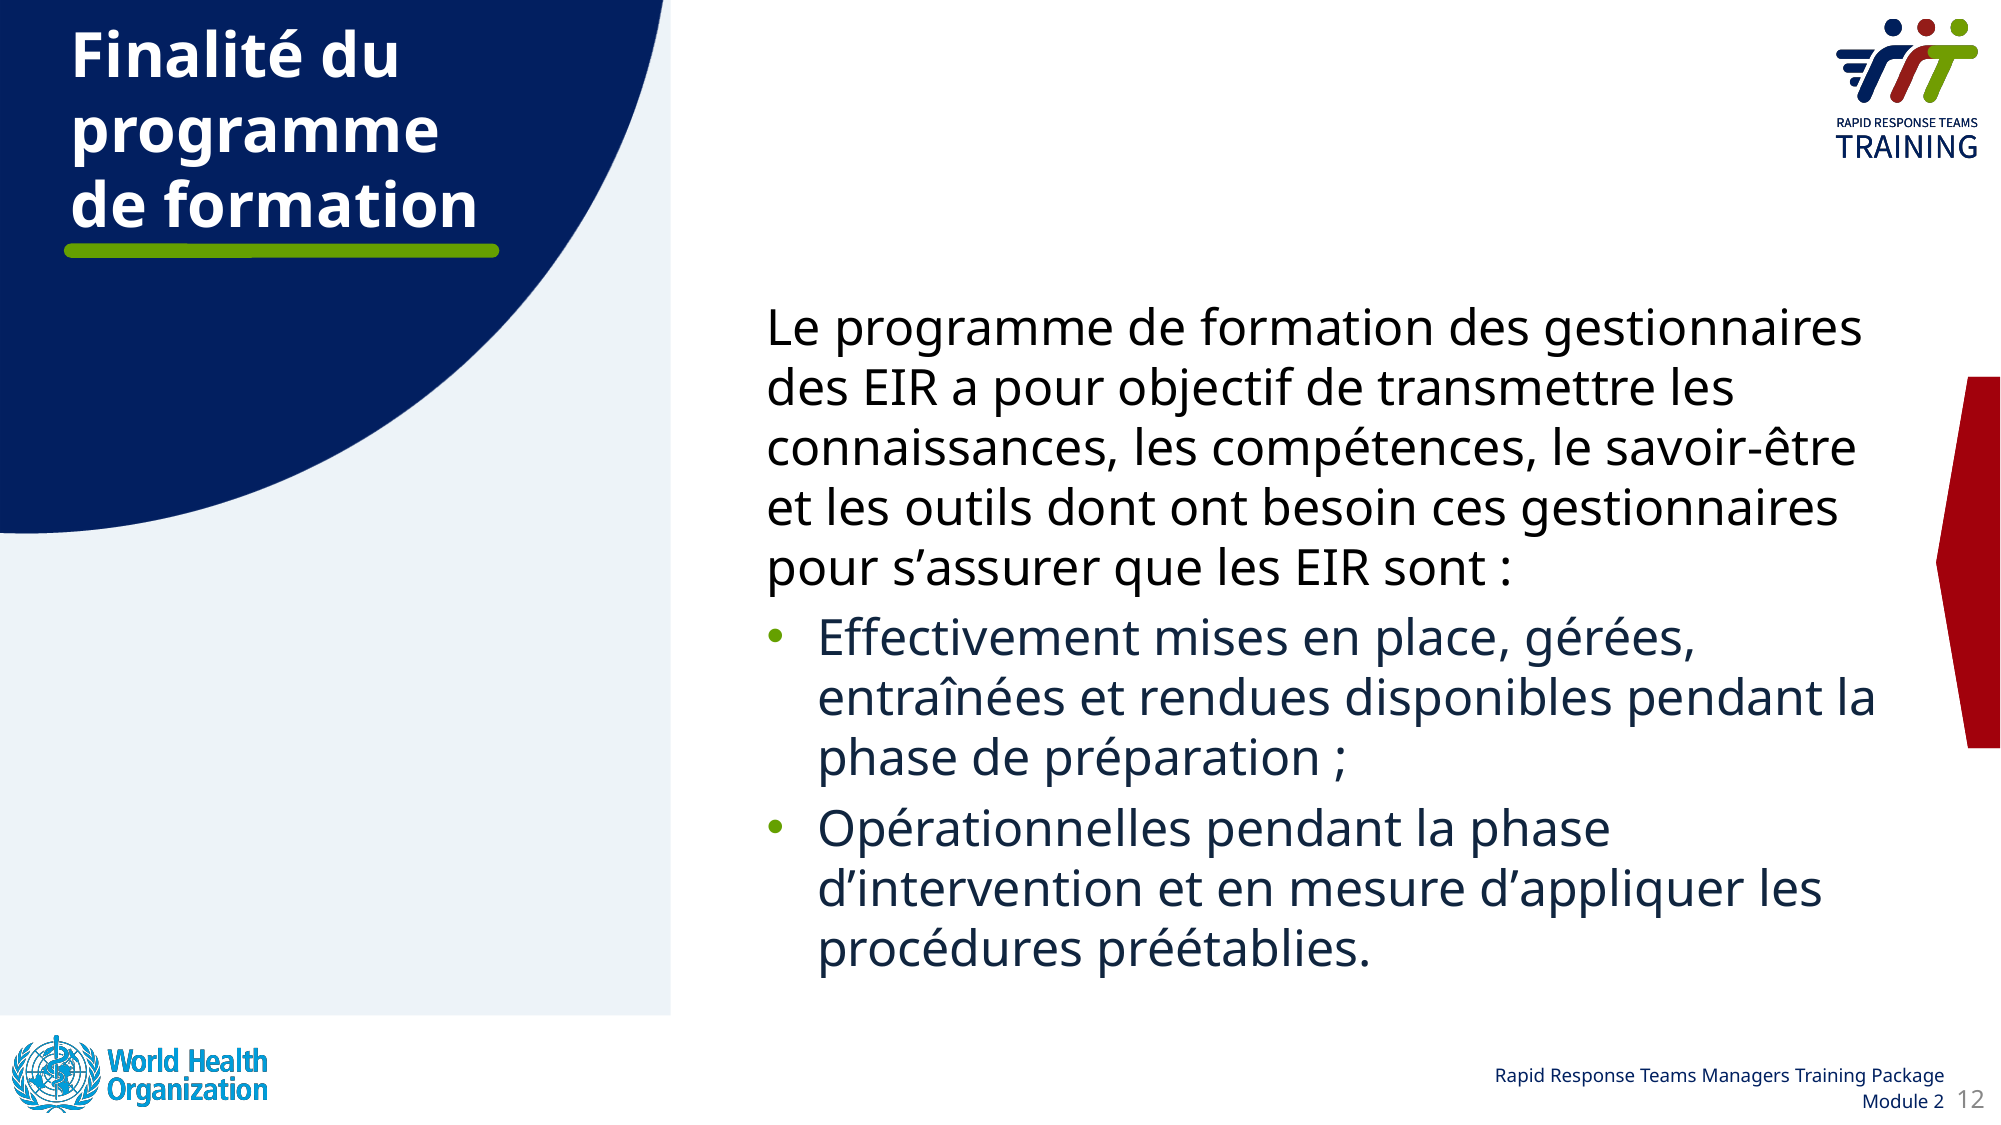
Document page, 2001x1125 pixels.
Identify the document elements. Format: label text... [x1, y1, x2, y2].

picture [24, 1054, 36, 1087]
picture [46, 1056, 54, 1062]
picture [1835, 19, 1978, 167]
picture [30, 1083, 37, 1091]
picture [40, 1062, 47, 1070]
picture [22, 1062, 26, 1077]
picture [0, 0, 670, 538]
text_box Le programme de formation des gestionnaires des EIR a pour objectif de transmettre les connaissances, les compétences, le savoir-être et les outils dont ont besoin ces gestionnaires pour sʼassurer que les EIR sont : Effectivement mises en place, gérées, entraînées et rendues disponibles pendant la phase de préparation ; Opérationnelles pendant la phase dʼintervention et en mesure dʼappliquer les procédures préétablies. [759, 287, 1916, 984]
picture [71, 1053, 90, 1091]
text_box Finalité du programme de formation [63, 7, 536, 248]
picture [36, 1088, 78, 1105]
picture [50, 1108, 62, 1113]
text_box 12 [1557, 1076, 1993, 1121]
picture [12, 1035, 54, 1068]
picture [12, 1083, 48, 1113]
text_box [1936, 376, 2000, 749]
picture [59, 1035, 267, 1113]
picture [34, 1054, 43, 1078]
